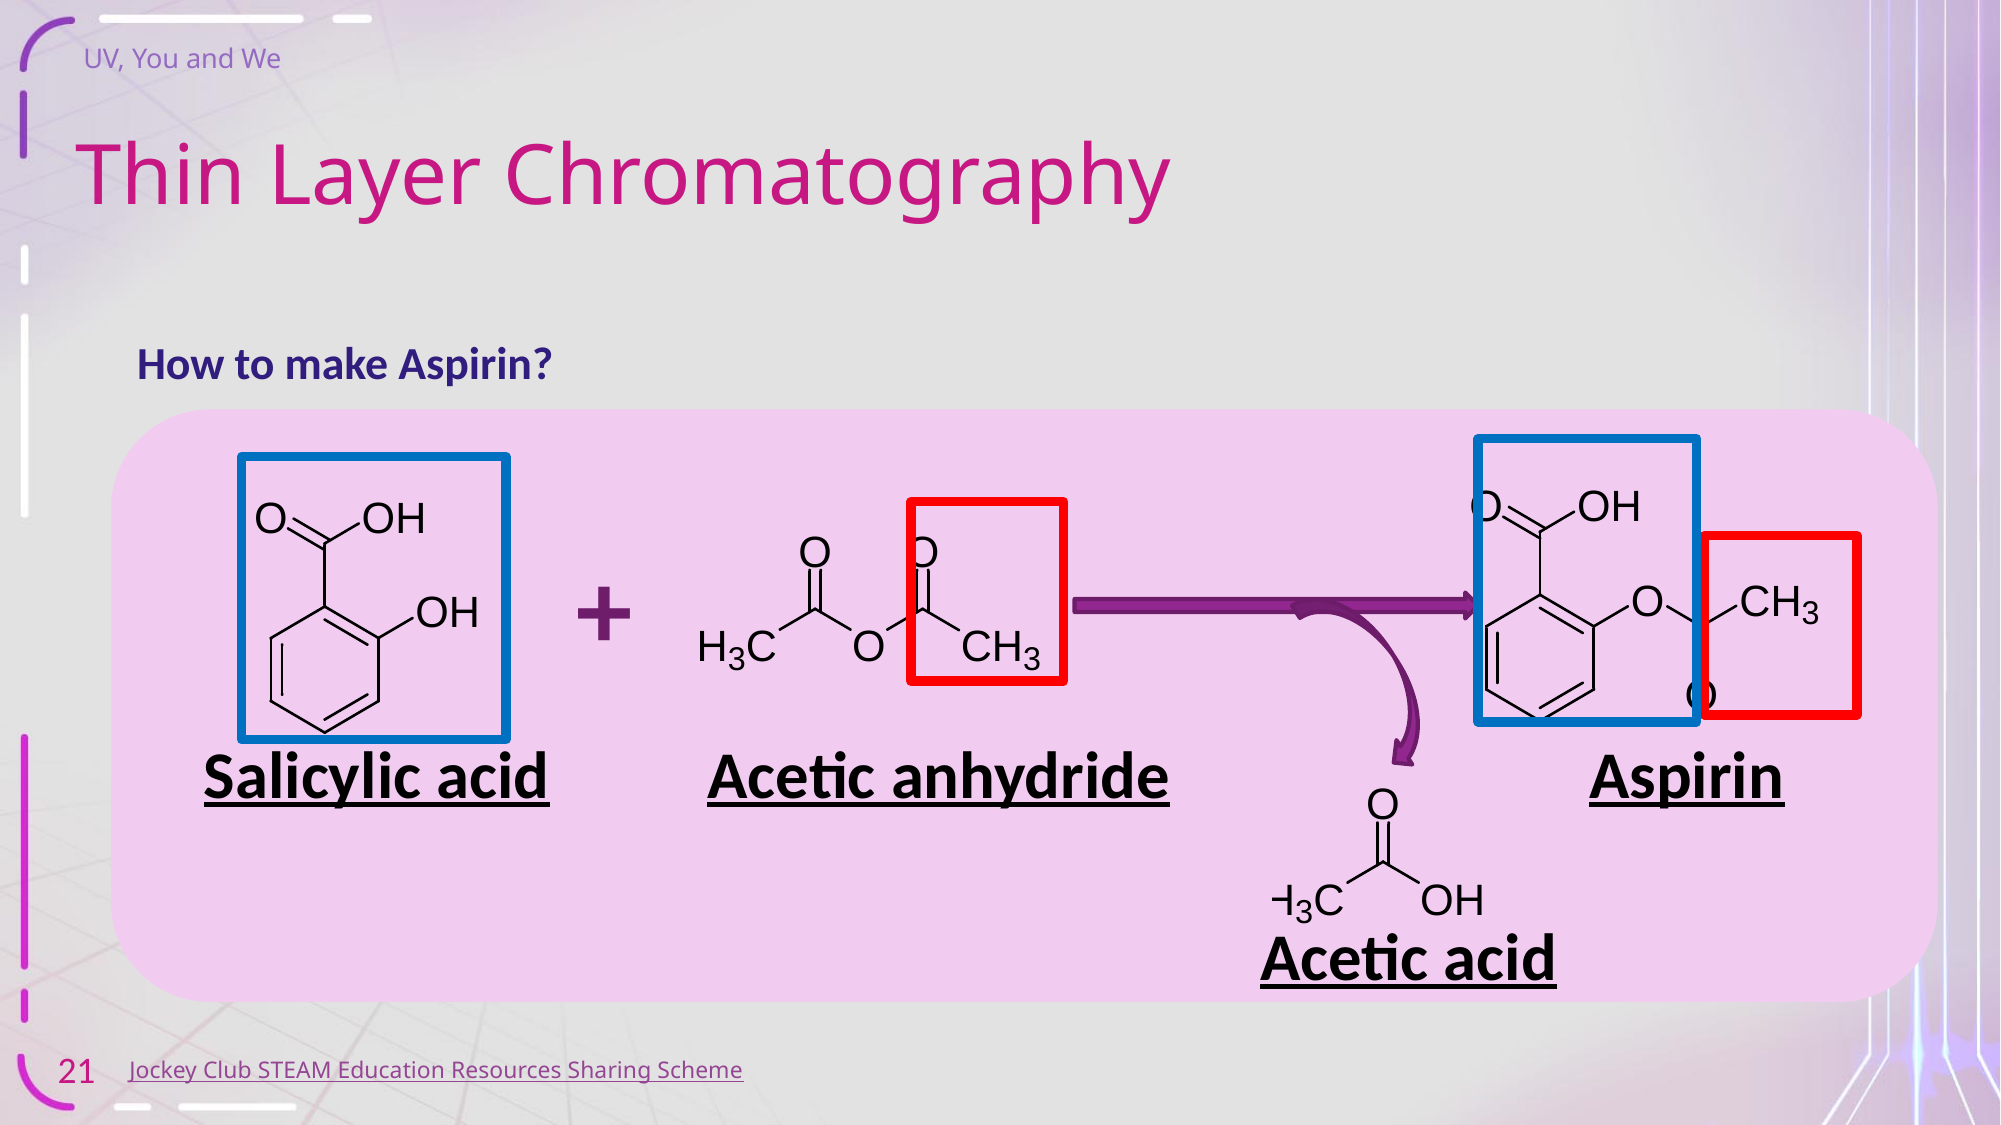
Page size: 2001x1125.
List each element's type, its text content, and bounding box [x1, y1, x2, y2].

text_box [108, 407, 1940, 1004]
title Thin Layer Chromatography [61, 63, 1571, 279]
text_box [1476, 437, 1699, 470]
text_box [1391, 750, 1416, 767]
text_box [1271, 768, 1513, 927]
text_box Acetic anhydride [692, 750, 1186, 819]
text_box Aspirin [1574, 750, 1800, 819]
text_box Acetic acid [1245, 905, 1573, 1001]
text_box Salicylic acid [188, 724, 565, 819]
picture [0, 0, 2001, 1125]
text_box How to make Aspirin? [122, 326, 569, 397]
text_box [251, 470, 1858, 740]
text_box [240, 455, 508, 742]
